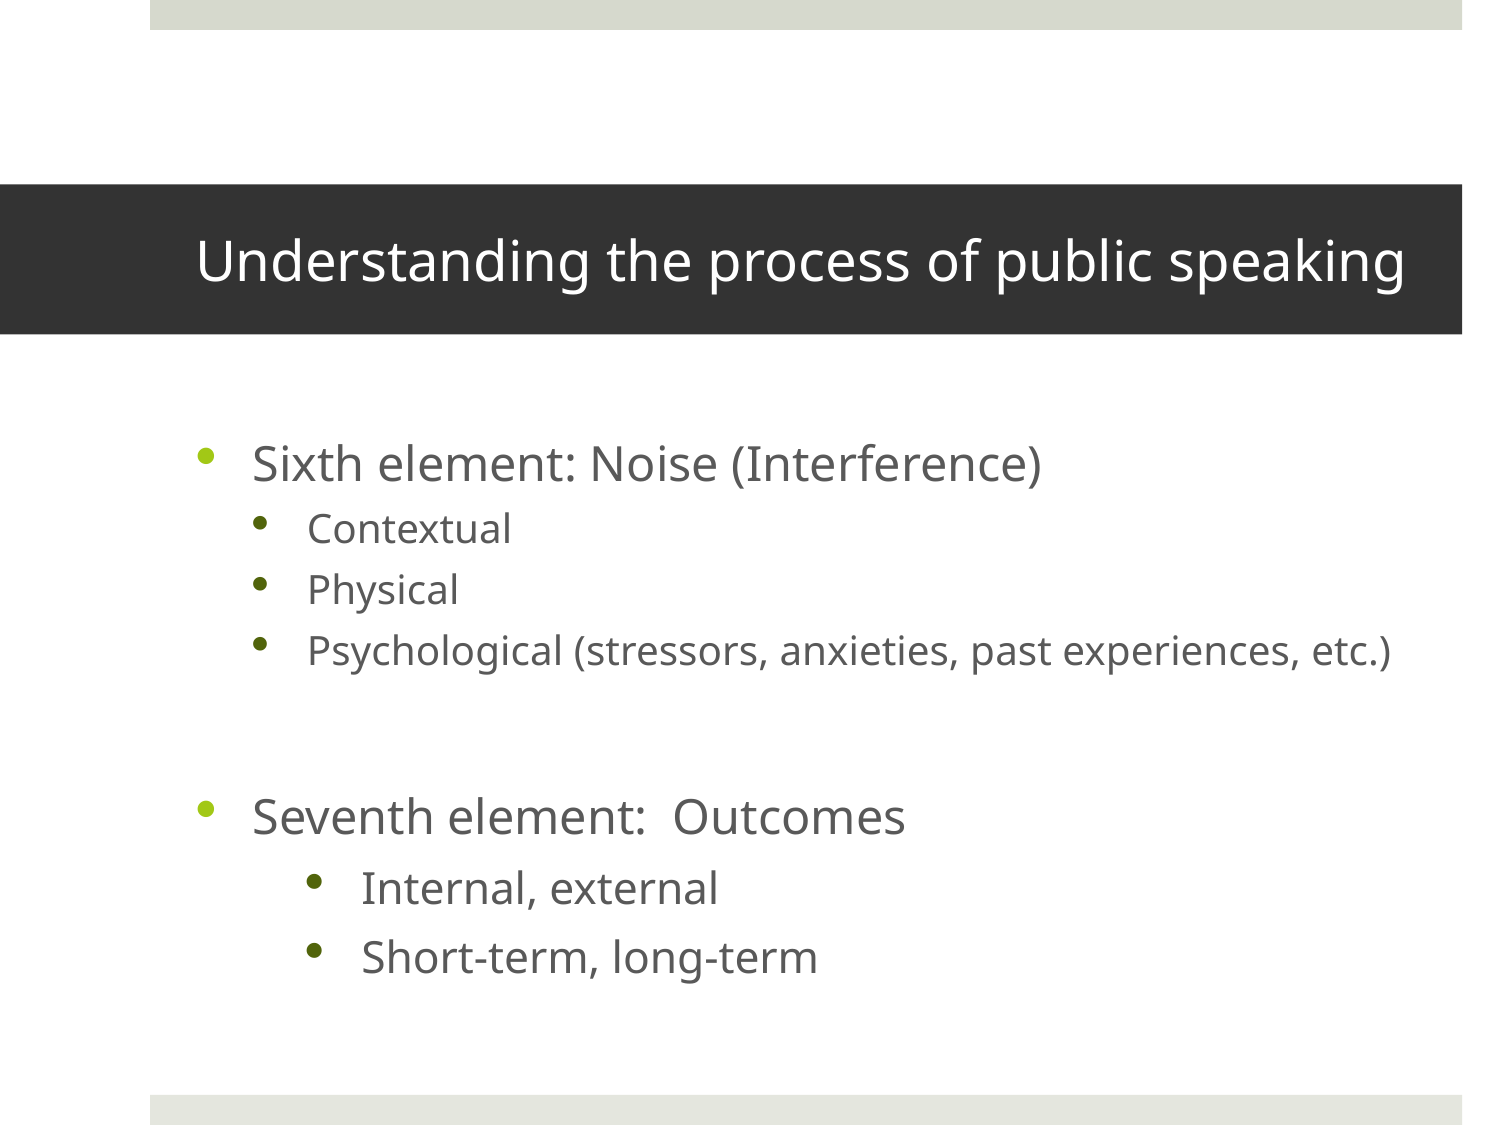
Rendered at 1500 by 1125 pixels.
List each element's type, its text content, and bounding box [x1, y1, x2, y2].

list Sixth element: Noise (Interference) Contextual Physical Psychological (stressors, anxieties, past experiences, etc.) Seventh element: Outcomes Internal, external Short-term, long-term [182, 425, 1432, 1028]
title Understanding the process of public speaking [0, 184, 1463, 335]
